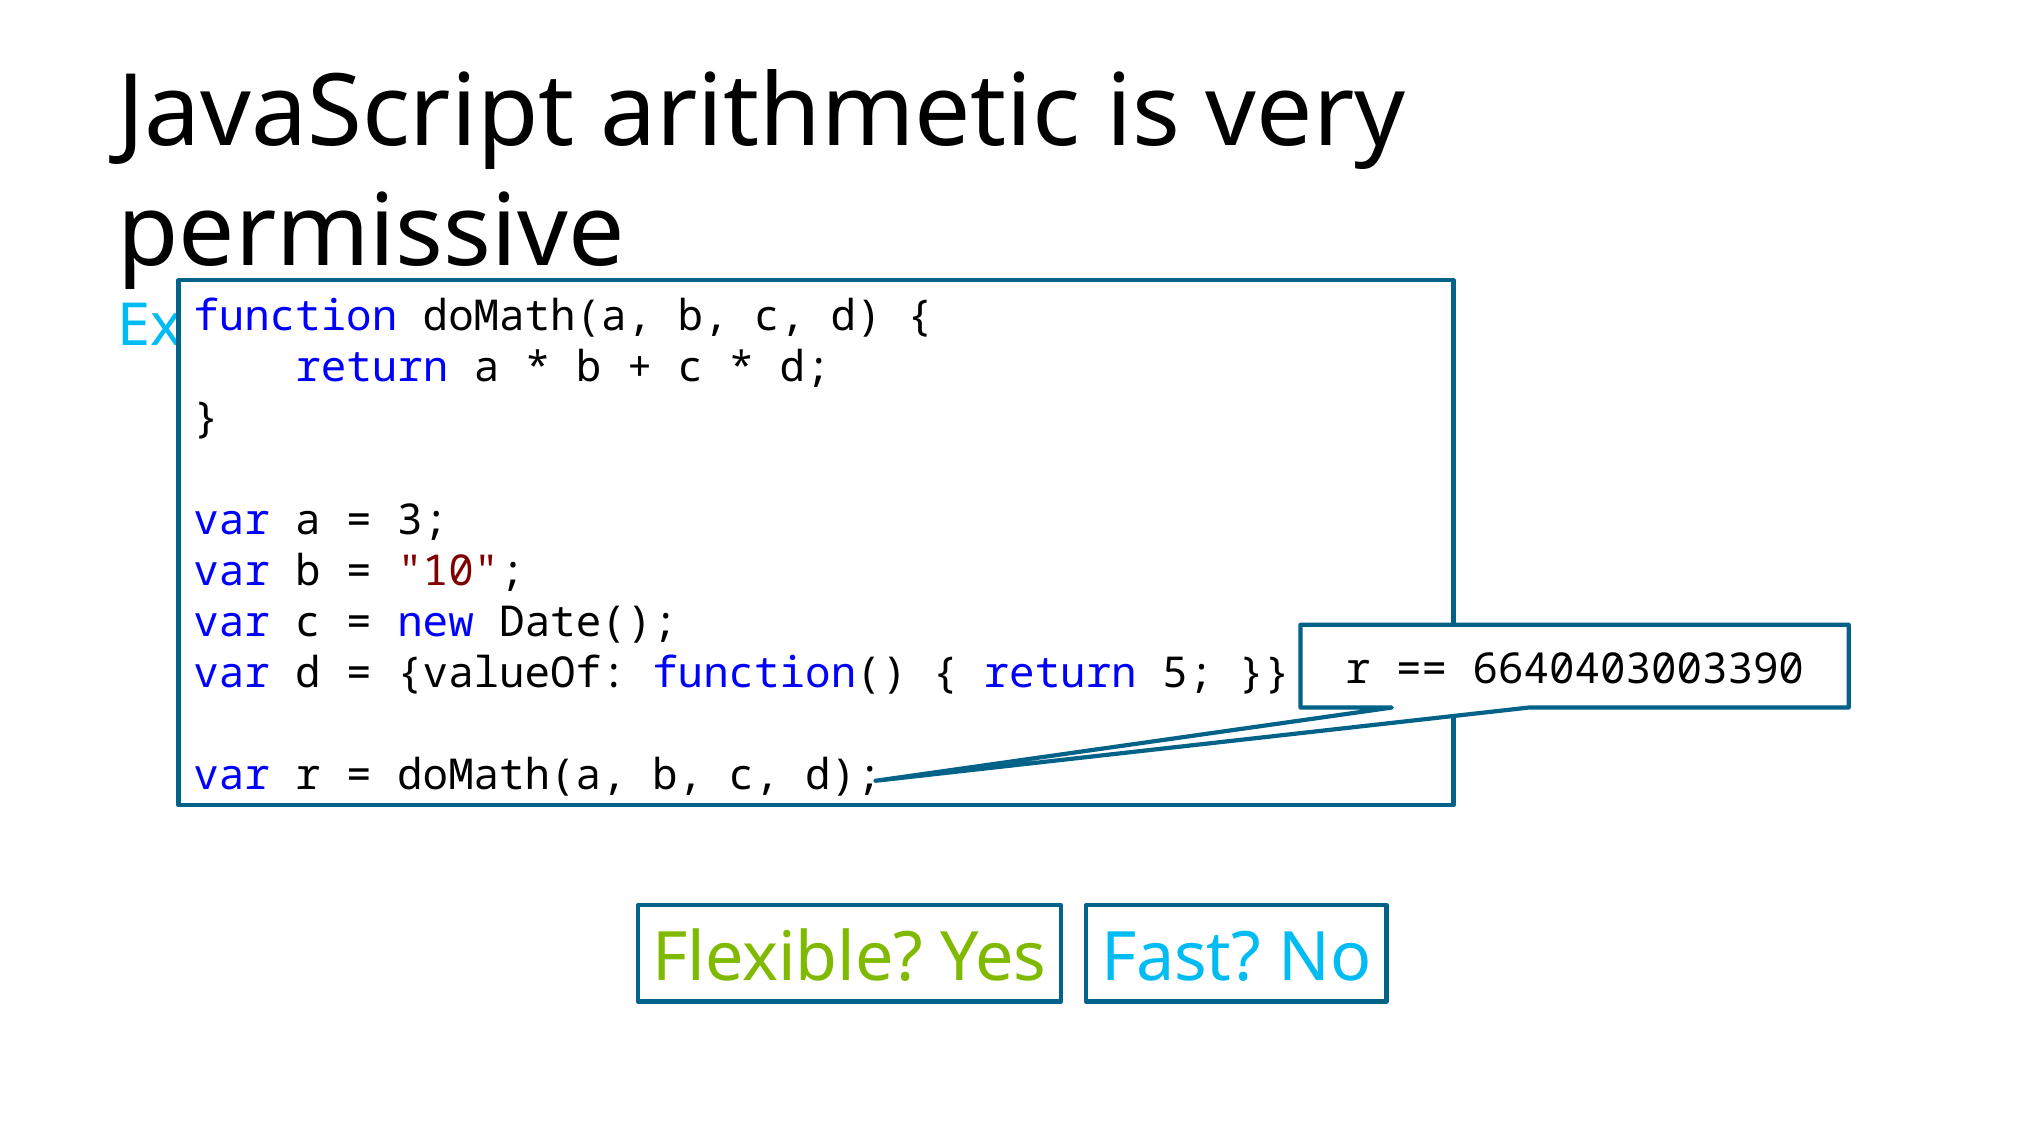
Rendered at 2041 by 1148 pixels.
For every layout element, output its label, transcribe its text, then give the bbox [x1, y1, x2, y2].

text_box r == 6640403003390 [873, 622, 1851, 783]
text_box Fast? No [1084, 903, 1389, 1004]
text_box function doMath(a, b, c, d) { return a * b + c * d; } var a = 3; var b = "10"; var c = new Date(); var d = {valueOf: function() { return 5; }} var r = doMath(a, b, c, d); [176, 278, 1456, 807]
text_box Flexible? Yes [636, 903, 1063, 1004]
title JavaScript arithmetic is very permissive Extreme flexibility + … [87, 38, 1953, 229]
